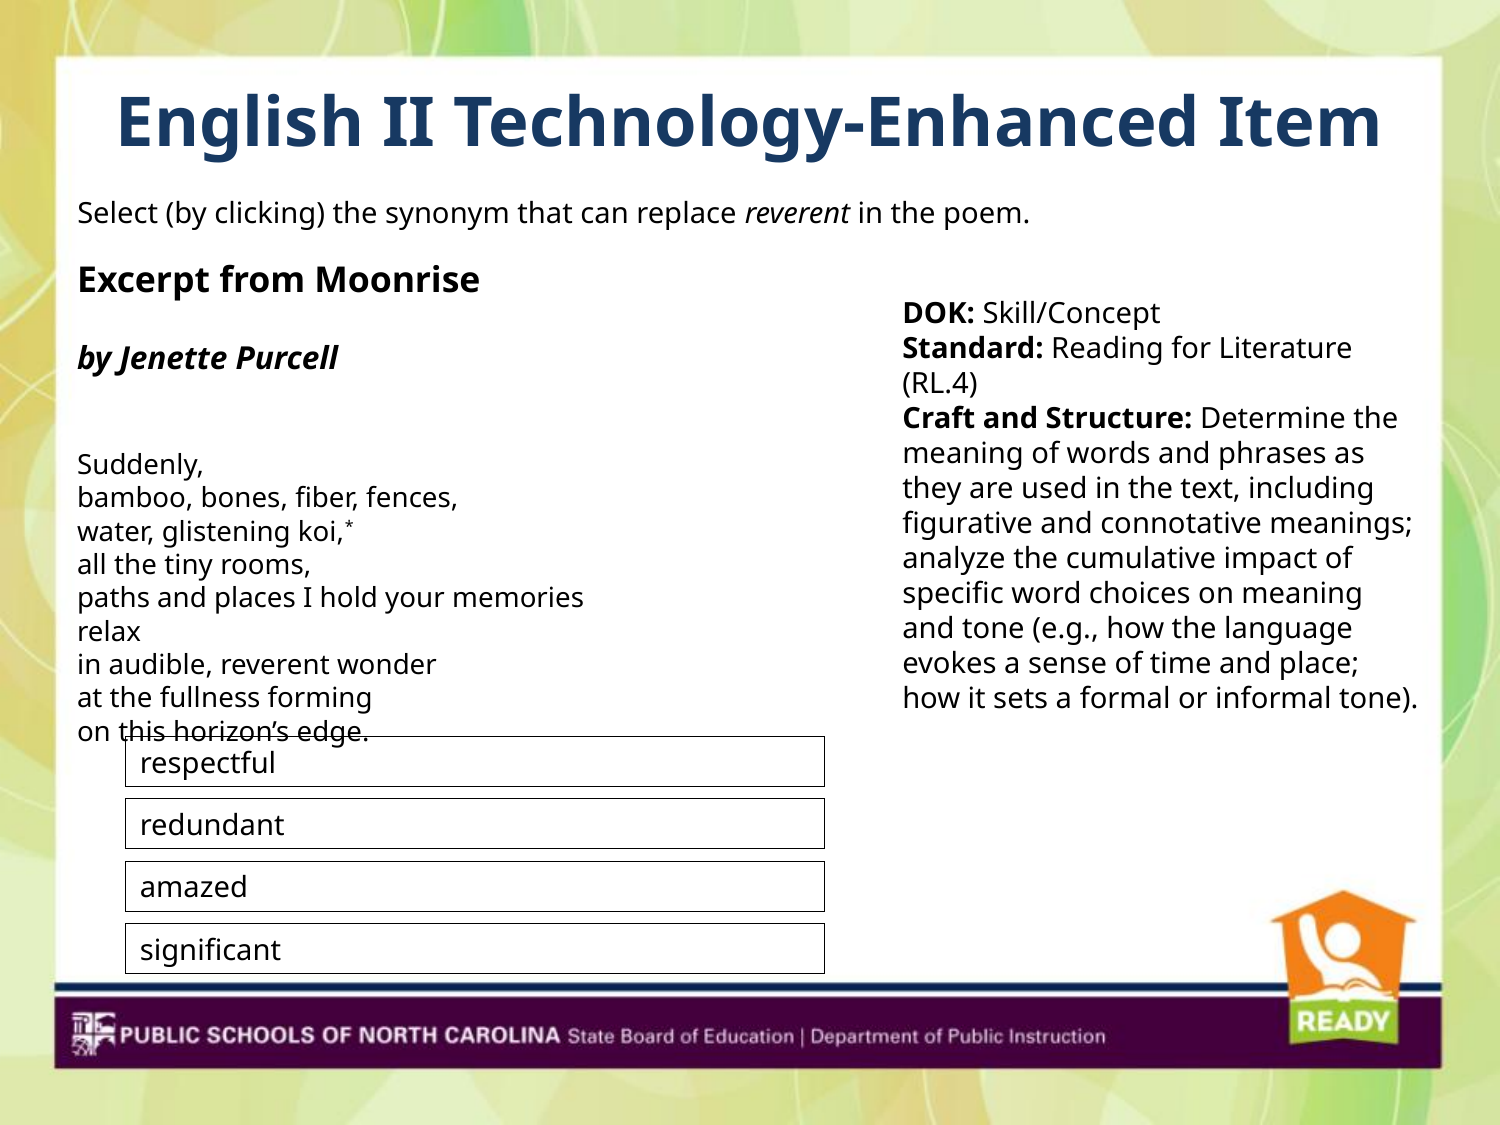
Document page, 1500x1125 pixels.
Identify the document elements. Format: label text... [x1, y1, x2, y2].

picture [0, 0, 1500, 1125]
text_box redundant [125, 798, 825, 849]
text_box respectful [125, 736, 825, 787]
text_box Excerpt from Moonrise by Jenette Purcell Suddenly, bamboo, bones, fiber, fences, water, glistening koi,* all the tiny rooms, paths and places I hold your memories relax in audible, reverent wonder at the fullness forming on this horizon’s edge. [62, 249, 813, 825]
text_box significant [125, 923, 825, 974]
text_box DOK: Skill/Concept Standard: Reading for Literature (RL.4) Craft and Structure: Determine the meaning of words and phrases as they are used in the text, including figurative and connotative meanings; analyze the cumulative impact of specific word choices on meaning and tone (e.g., how the language evokes a sense of time and place; how it sets a formal or informal tone). [887, 287, 1438, 722]
text_box Select (by clicking) the synonym that can replace reverent in the poem. [62, 186, 1163, 237]
text_box amazed [125, 861, 825, 912]
title English II Technology-Enhanced Item [87, 62, 1413, 175]
